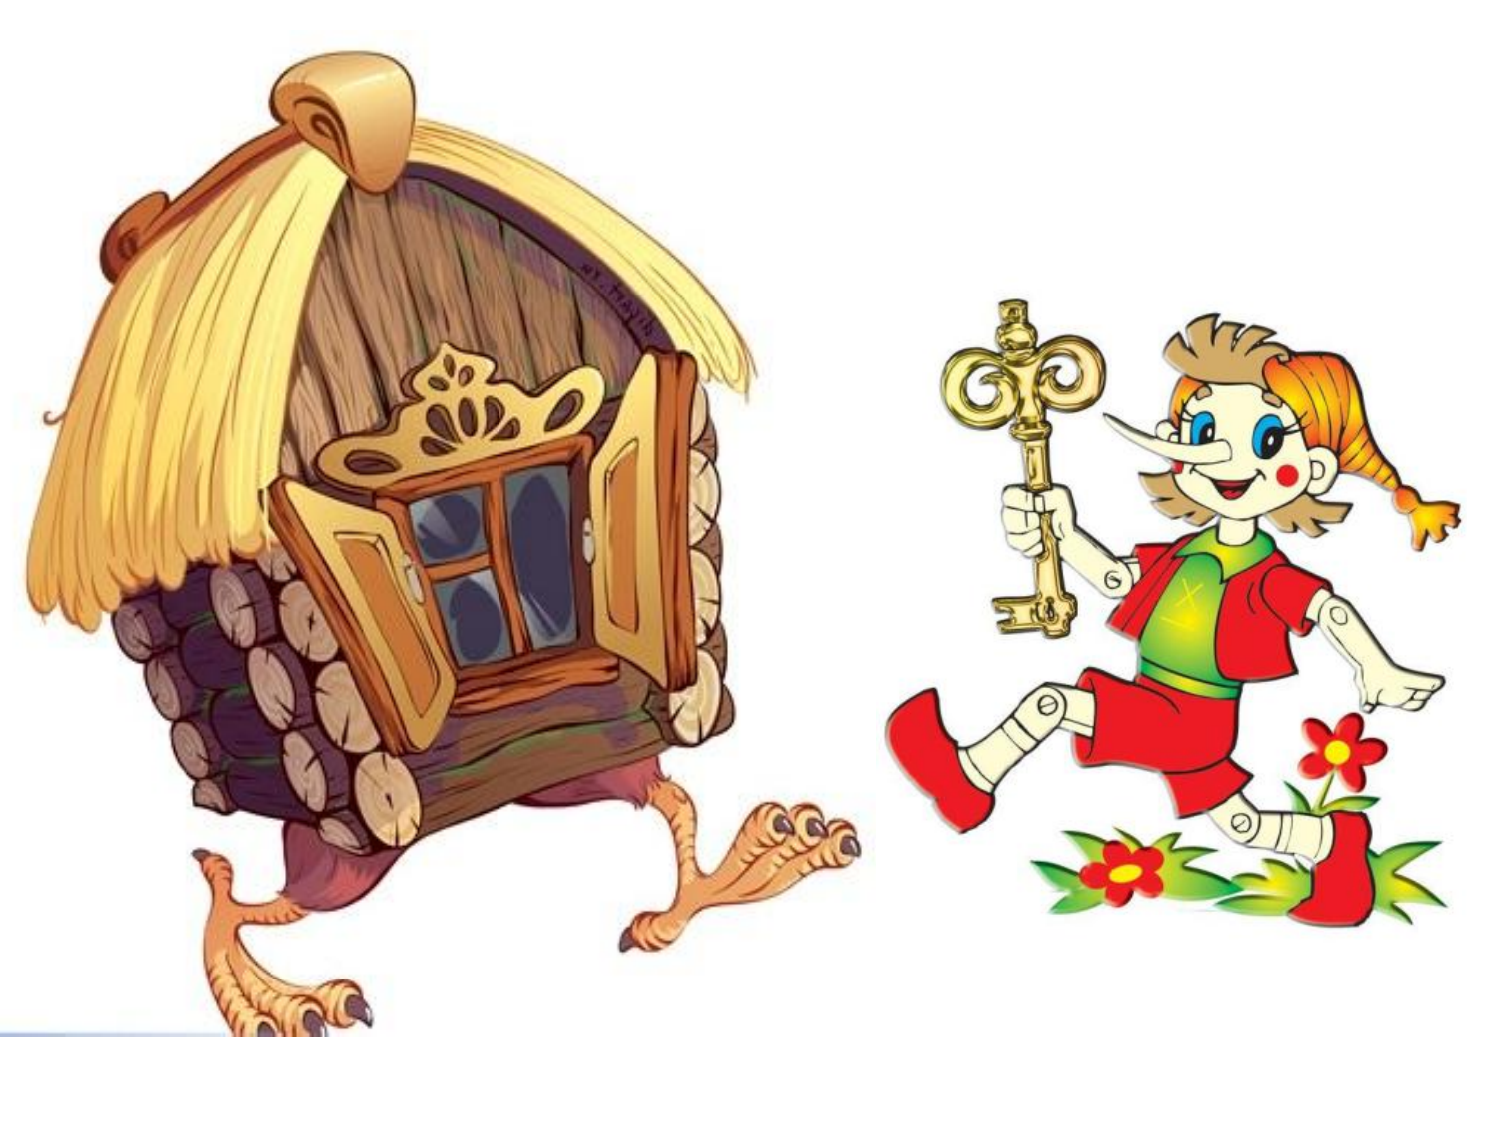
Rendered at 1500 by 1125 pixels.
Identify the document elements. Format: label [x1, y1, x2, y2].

picture [0, 30, 1468, 1037]
